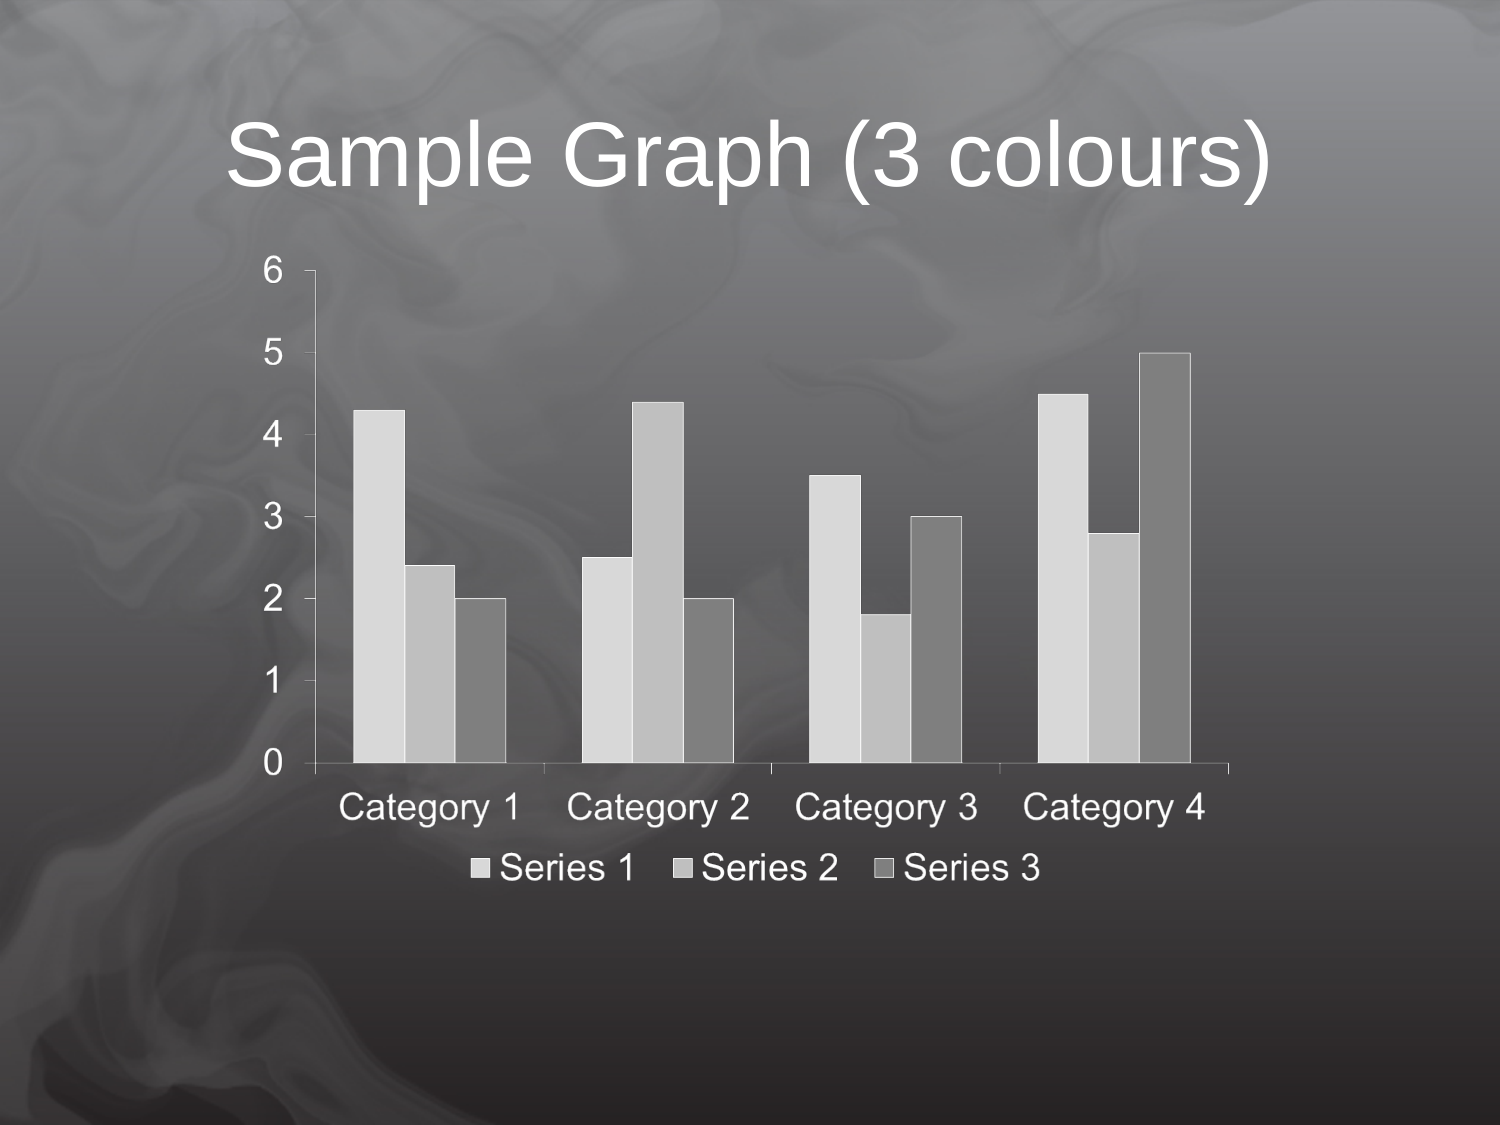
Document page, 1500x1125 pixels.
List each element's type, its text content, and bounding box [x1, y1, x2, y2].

title Sample Graph (3 colours) [75, 55, 1425, 244]
picture [0, 0, 1500, 1125]
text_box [241, 231, 1259, 916]
